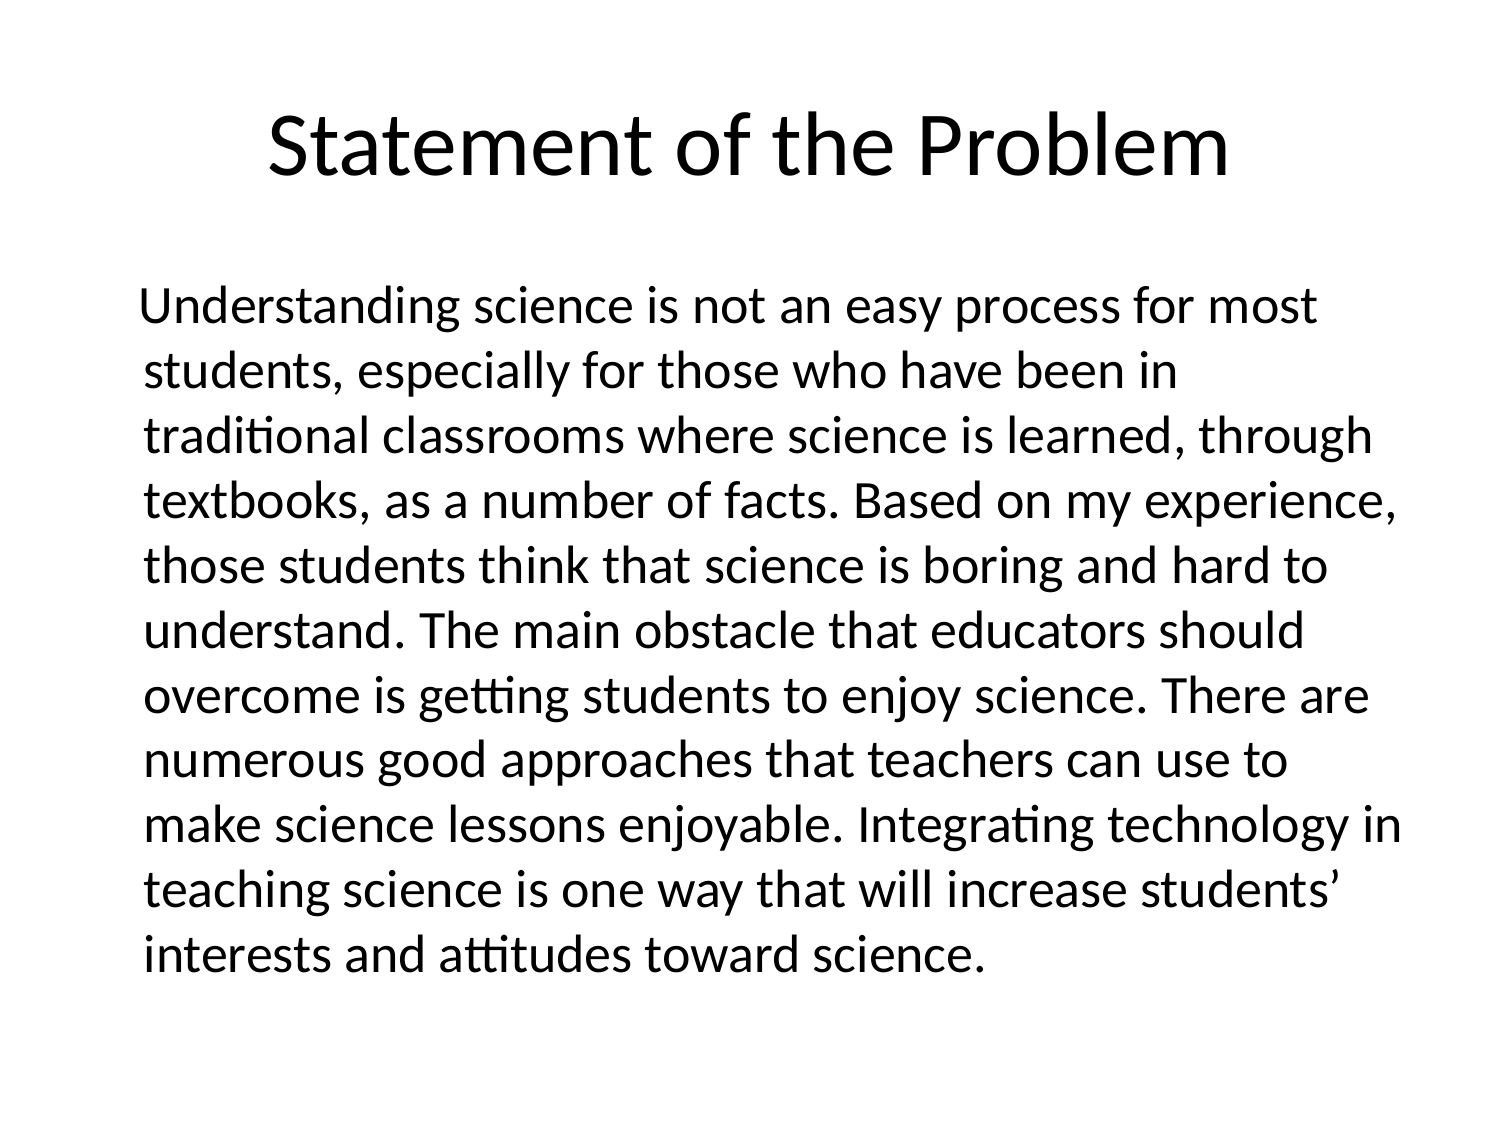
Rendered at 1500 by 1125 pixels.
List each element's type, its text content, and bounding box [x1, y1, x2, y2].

list Understanding science is not an easy process for most students, especially for those who have been in traditional classrooms where science is learned, through textbooks, as a number of facts. Based on my experience, those students think that science is boring and hard to understand. The main obstacle that educators should overcome is getting students to enjoy science. There are numerous good approaches that teachers can use to make science lessons enjoyable. Integrating technology in teaching science is one way that will increase students’ interests and attitudes toward science. [75, 262, 1425, 1005]
title Statement of the Problem [75, 45, 1425, 233]
